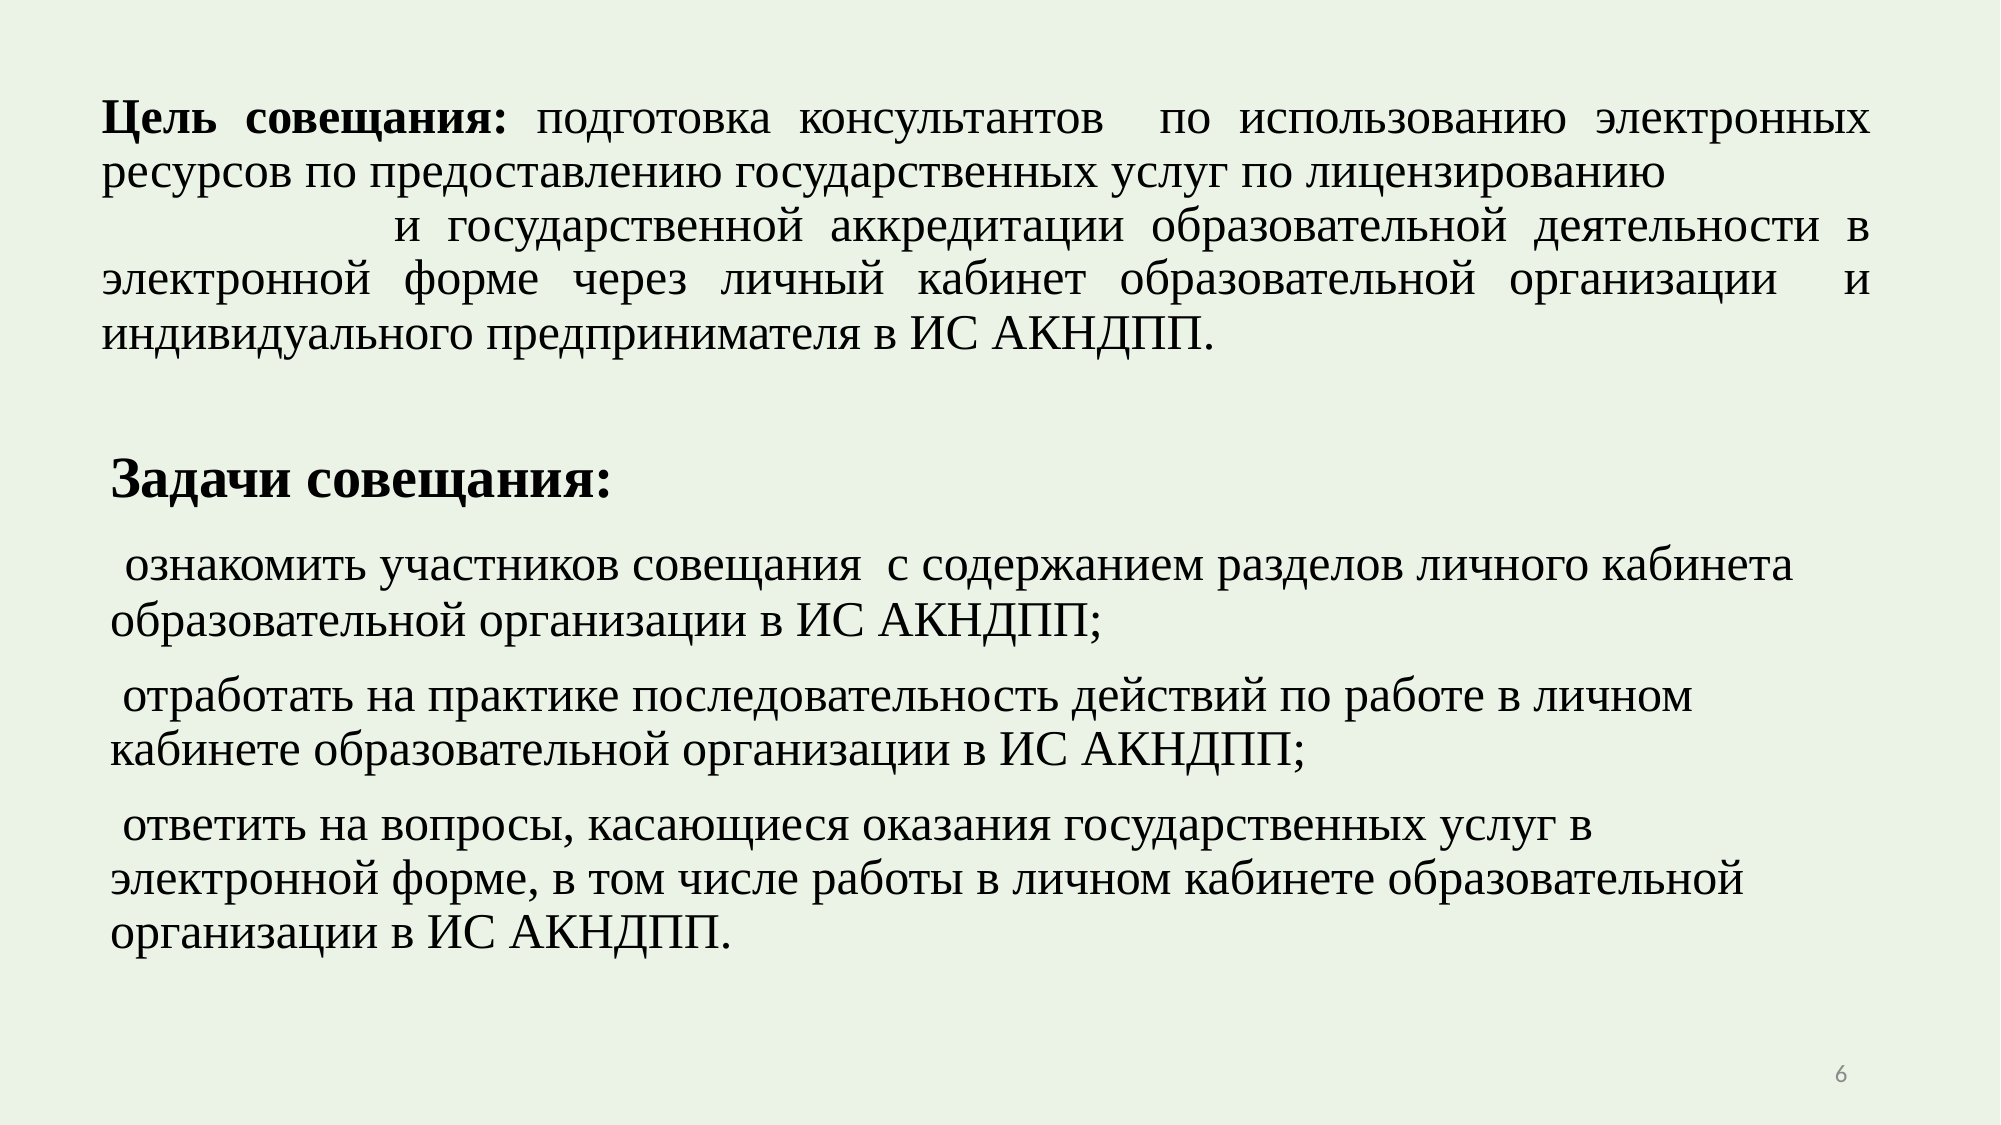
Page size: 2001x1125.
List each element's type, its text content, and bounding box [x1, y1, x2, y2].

list Задачи совещания: ознакомить участников совещания с содержанием разделов личного кабинета образовательной организации в ИС АКНДПП; отработать на практике последовательность действий по работе в личном кабинете образовательной организации в ИС АКНДПП; ответить на вопросы, касающиеся оказания государственных услуг в электронной форме, в том числе работы в личном кабинете образовательной организации в ИС АКНДПП. [95, 439, 1878, 994]
title Цель совещания: подготовка консультантов по использованию электронных ресурсов по предоставлению государственных услуг по лицензированию и государственной аккредитации образовательной деятельности в электронной форме через личный кабинет образовательной организации и индивидуального предпринимателя в ИС АКНДПП. [86, 113, 1887, 337]
slide_number 6 [1412, 1042, 1863, 1103]
